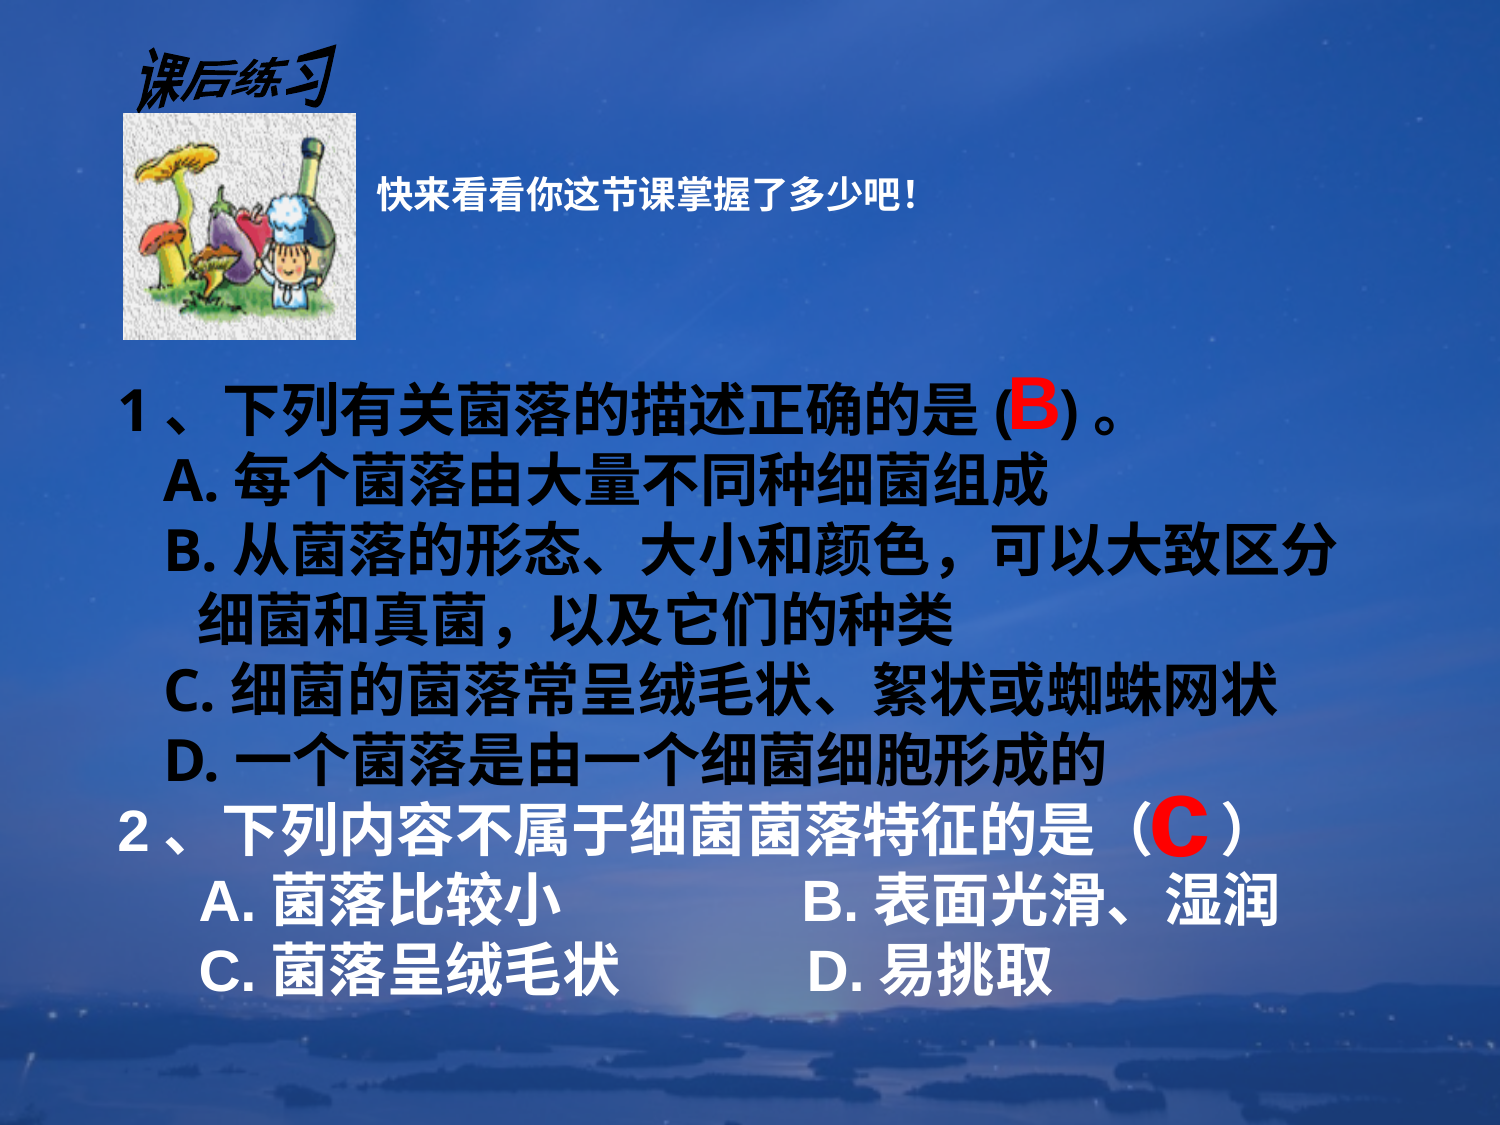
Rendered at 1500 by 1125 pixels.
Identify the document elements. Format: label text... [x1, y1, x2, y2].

text_box 快来看看你这节课掌握了多少吧！ [361, 163, 1159, 224]
text_box B [992, 346, 1077, 452]
text_box c [1134, 736, 1227, 887]
picture [123, 113, 356, 340]
text_box 1、下列有关菌落的描述正确的是( )。 A.每个菌落由大量不同种细菌组成 B.从菌落的形态、大小和颜色，可以大致区分 细菌和真菌，以及它们的种类 C.细菌的菌落常呈绒毛状、絮状或蜘蛛网状 D.一个菌落是由一个细菌细胞形成的 2、下列内容不属于细菌菌落特征的是（ ） A.菌落比较小 B.表面光滑、湿润 C.菌落呈绒毛状 D.易挑取 [102, 365, 1500, 1011]
